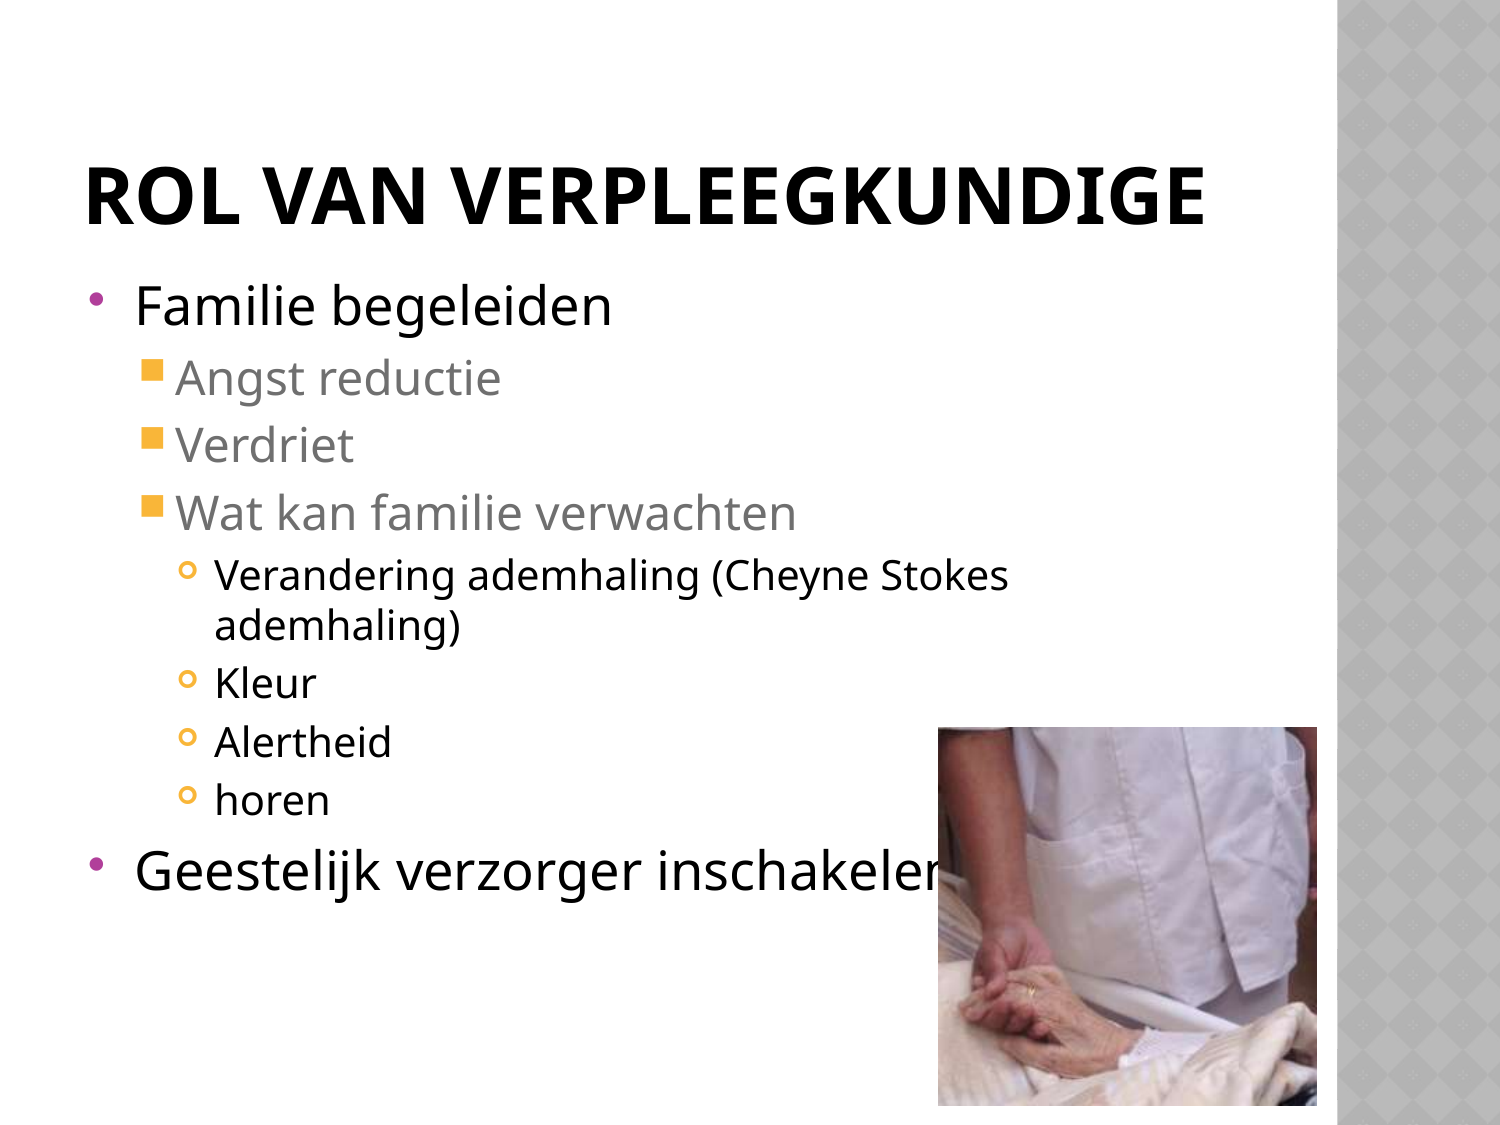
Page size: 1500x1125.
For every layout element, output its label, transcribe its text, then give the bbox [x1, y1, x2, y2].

list Familie begeleiden Angst reductie Verdriet Wat kan familie verwachten Verandering ademhaling (Cheyne Stokes ademhaling) Kleur Alertheid horen Geestelijk verzorger inschakelen [75, 264, 1263, 917]
picture [938, 727, 1318, 1107]
title Rol van verpleegkundige [75, 52, 1263, 240]
